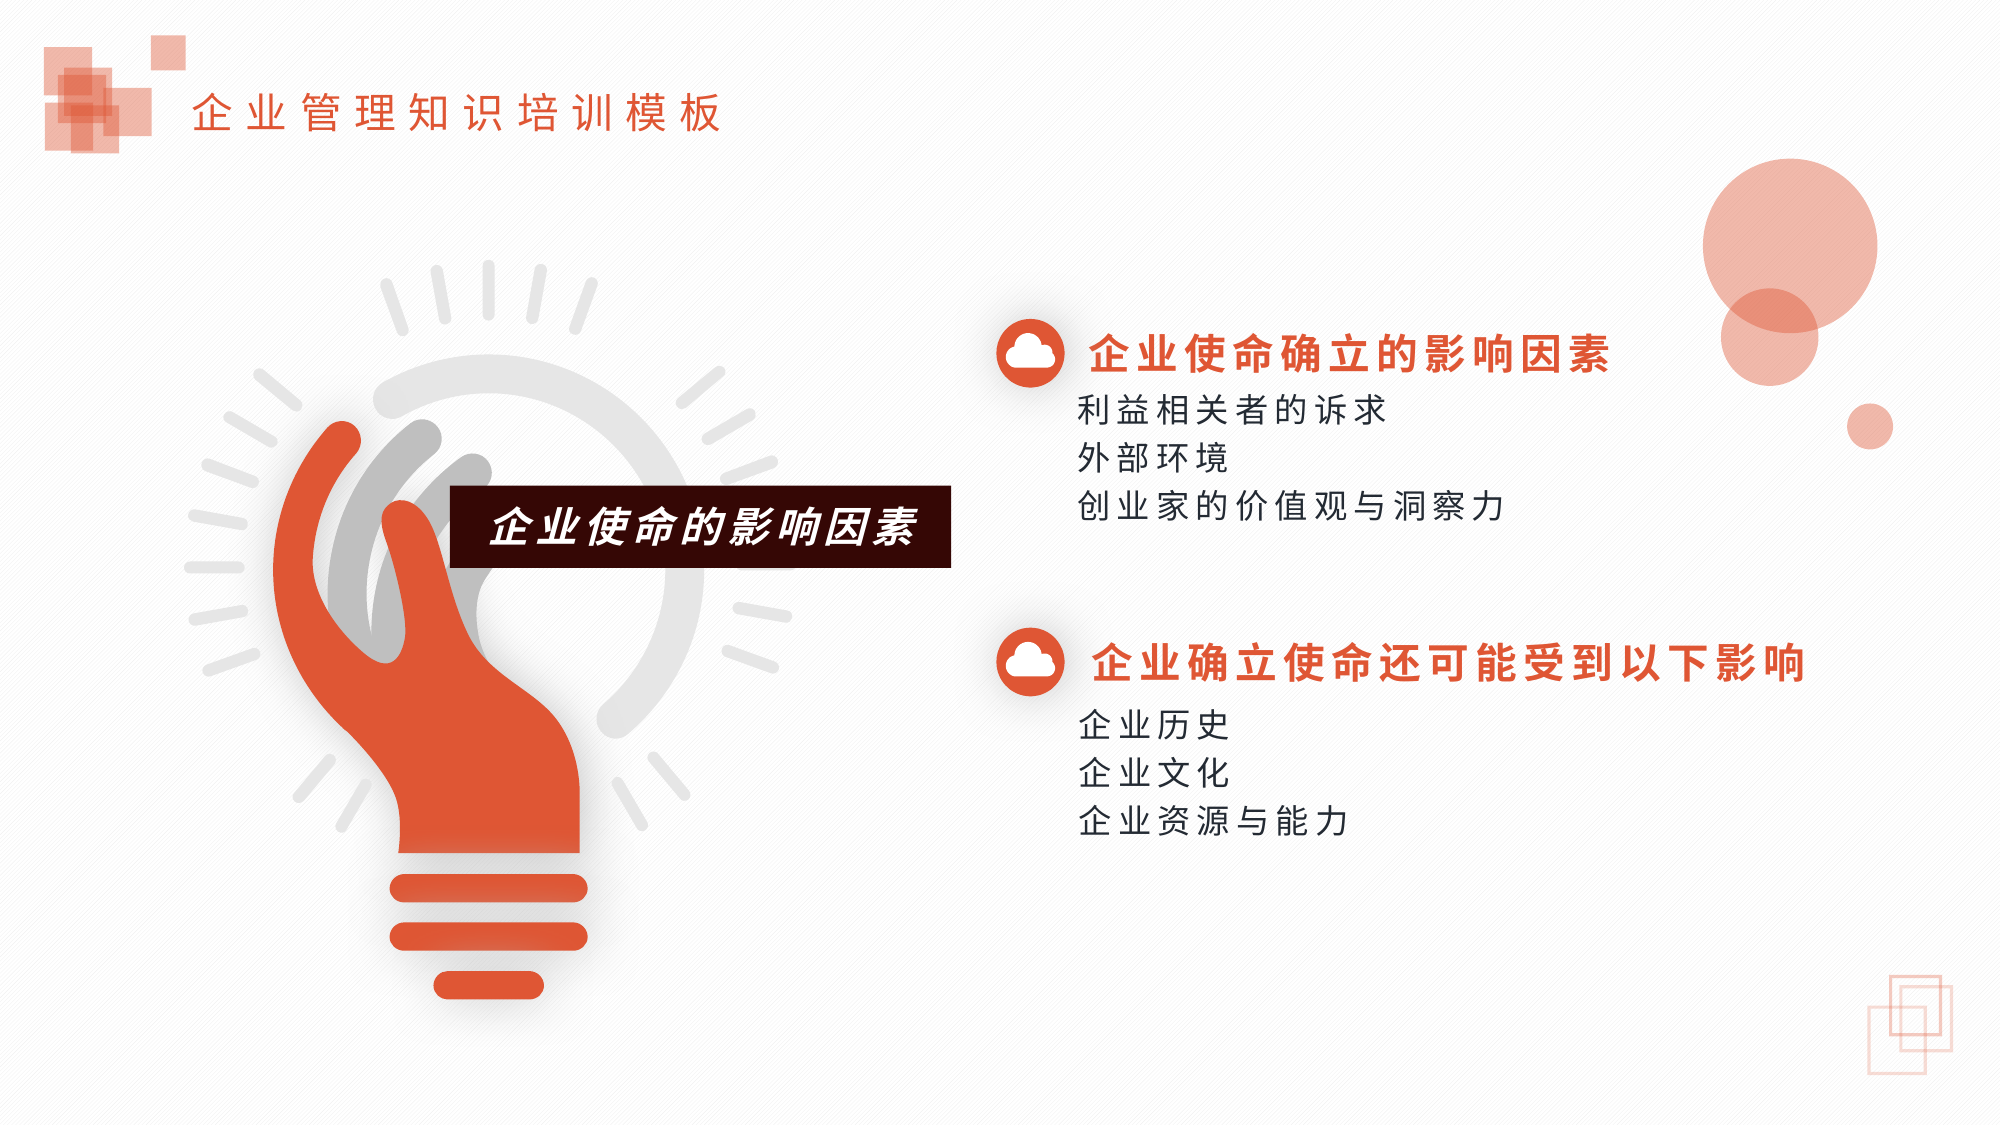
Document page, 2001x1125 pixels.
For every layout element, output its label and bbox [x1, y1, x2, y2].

text_box [1701, 157, 1879, 330]
text_box [184, 259, 797, 1000]
text_box [1846, 402, 1895, 451]
text_box [996, 318, 1637, 531]
text_box [996, 627, 2000, 847]
text_box [449, 485, 952, 568]
text_box [1719, 287, 1820, 387]
